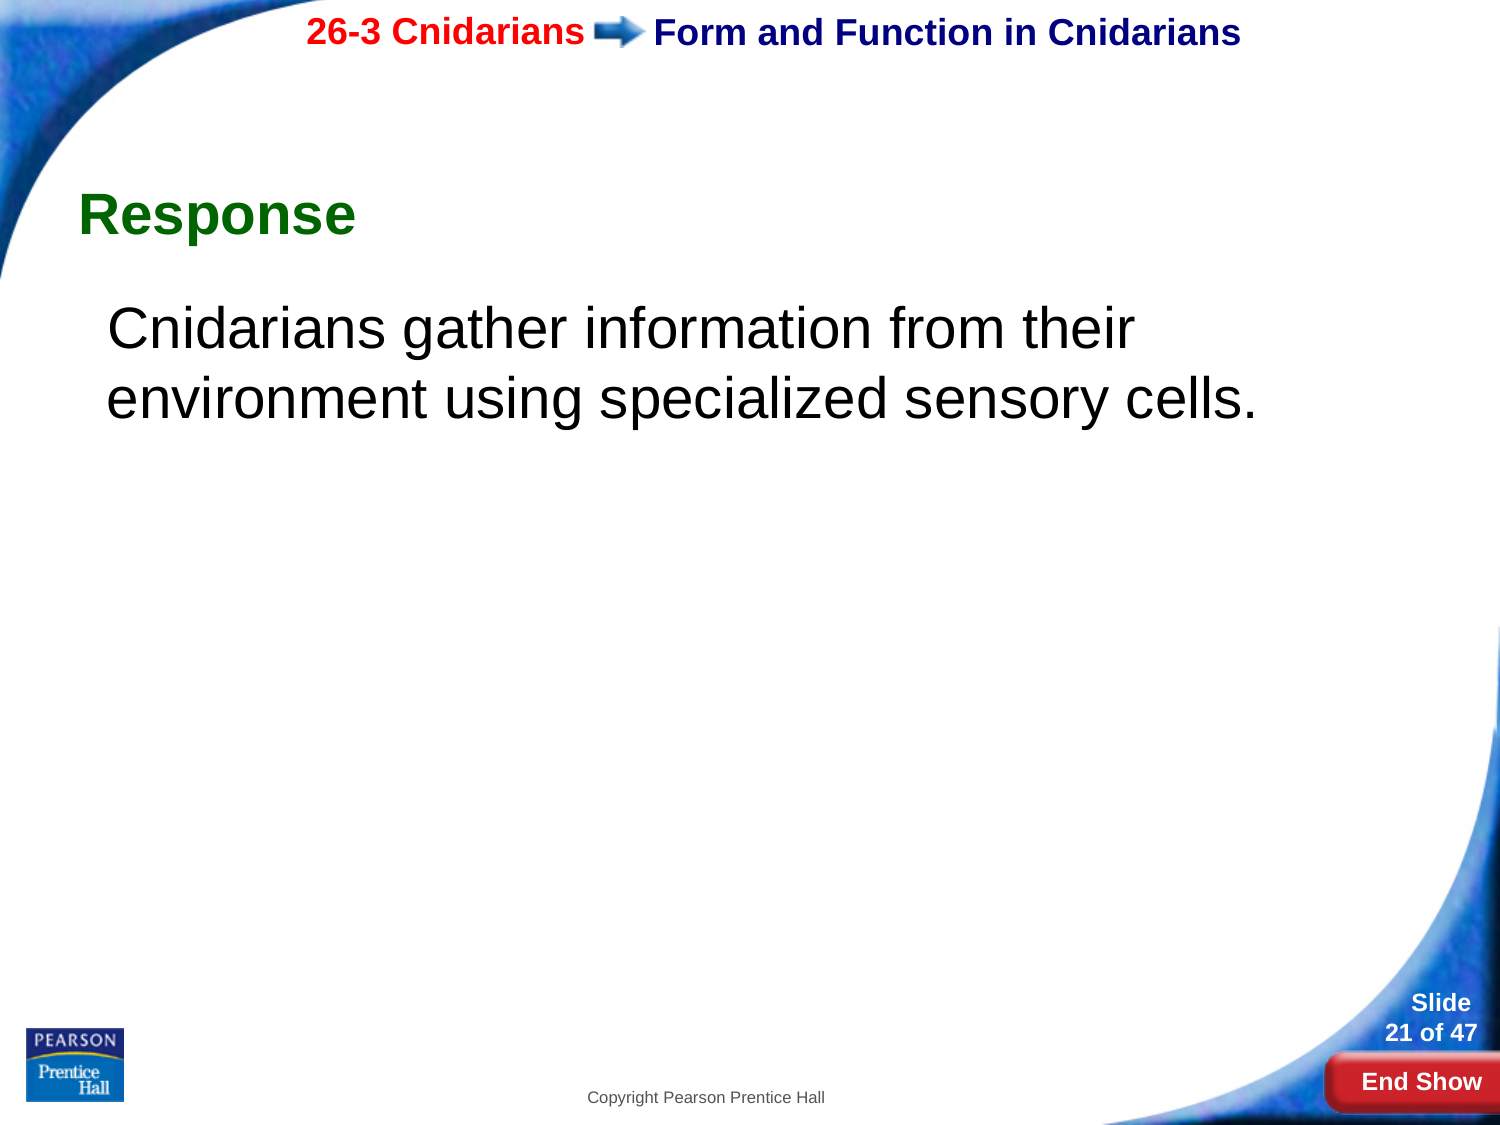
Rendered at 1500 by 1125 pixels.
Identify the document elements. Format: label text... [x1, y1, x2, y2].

title Form and Function in Cnidarians [638, 0, 1308, 76]
footer Copyright Pearson Prentice Hall [468, 1078, 945, 1105]
list Response Cnidarians gather information from their environment using specialized sensory cells. [44, 179, 1448, 976]
picture [0, 0, 1500, 1125]
